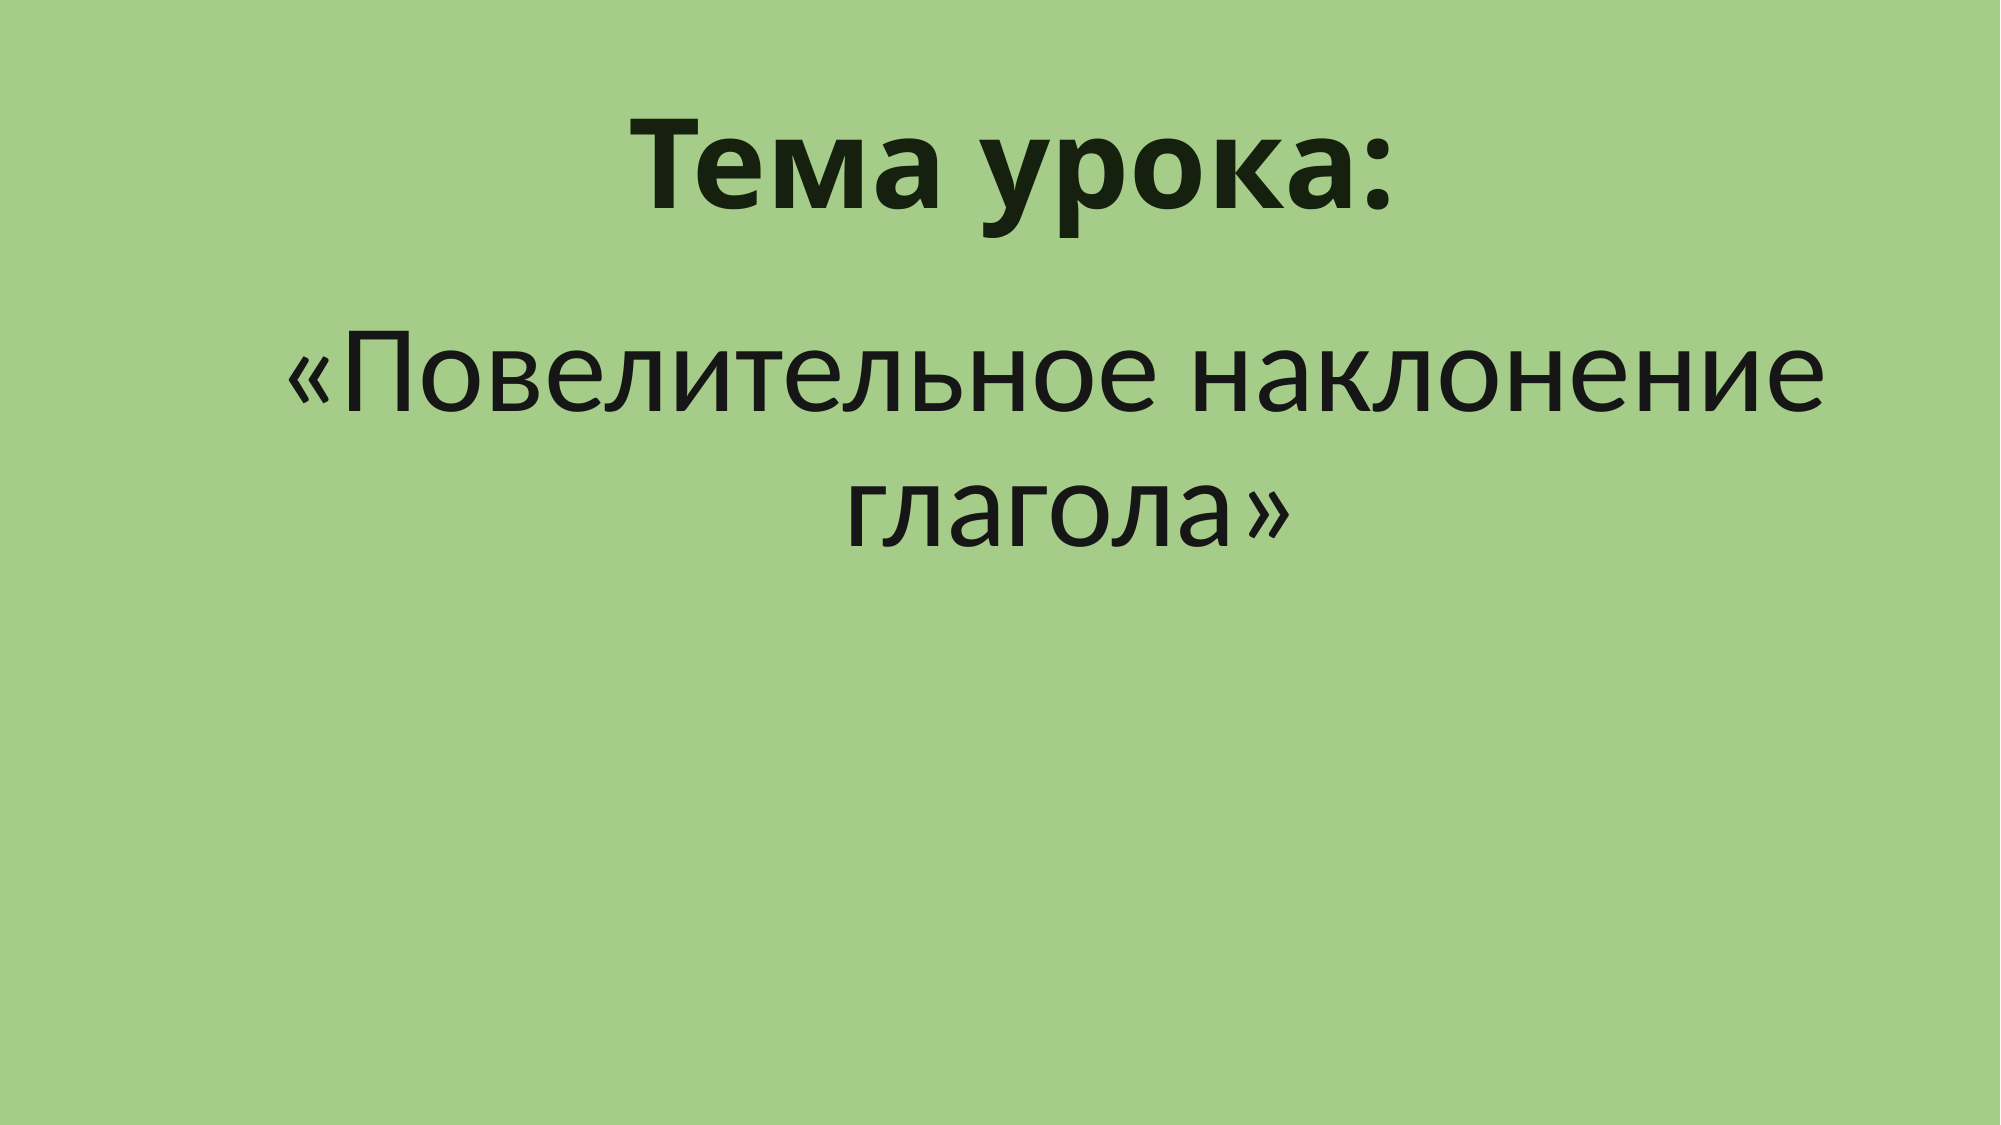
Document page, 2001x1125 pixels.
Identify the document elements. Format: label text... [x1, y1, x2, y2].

title Тема урока: [137, 59, 1888, 278]
list «Повелительное наклонение глагола» [137, 295, 1969, 1010]
